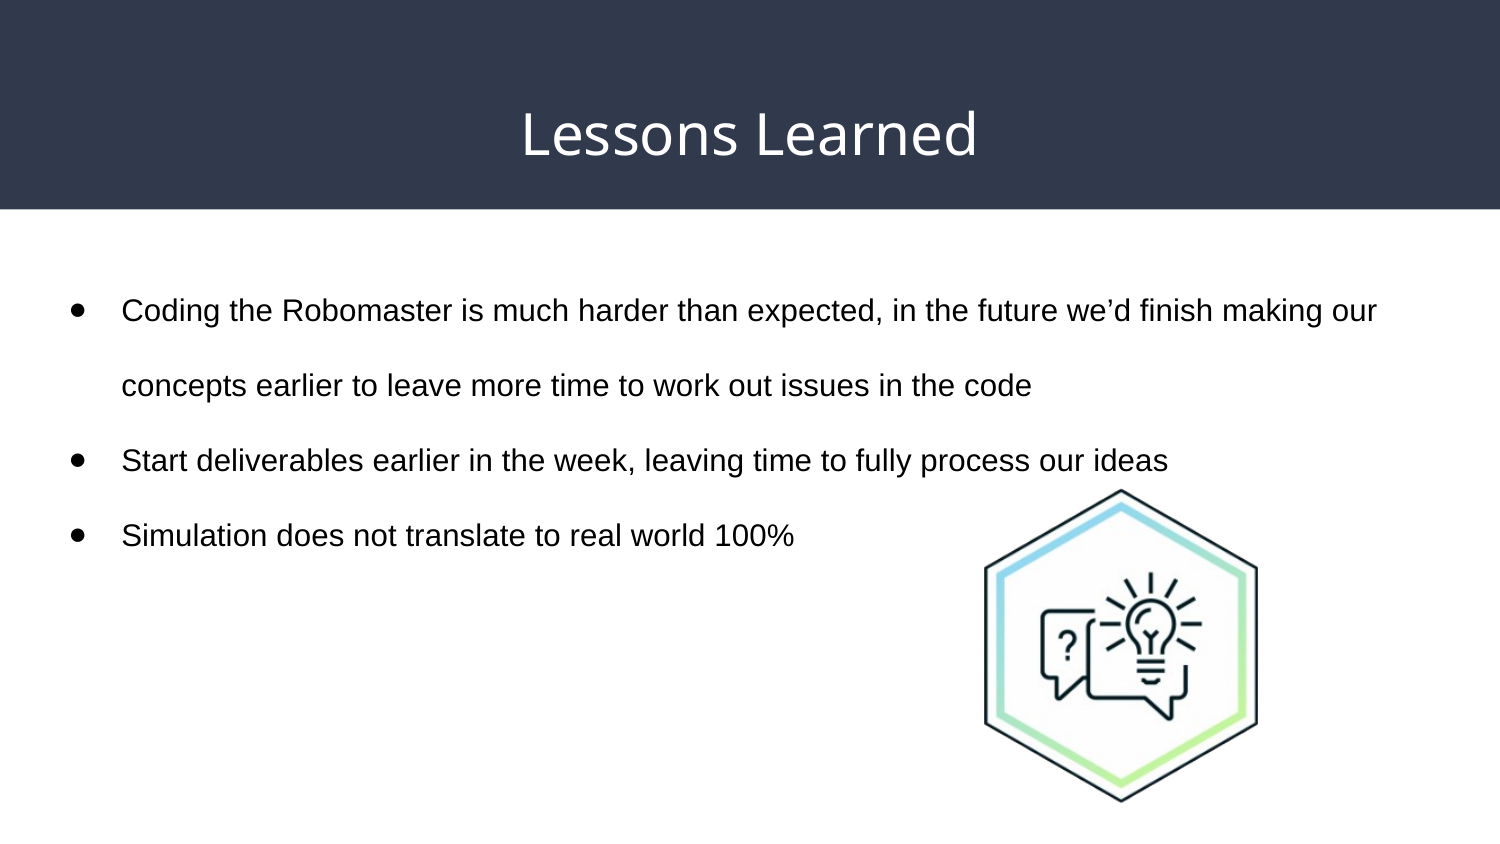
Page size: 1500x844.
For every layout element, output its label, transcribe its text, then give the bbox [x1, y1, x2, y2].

picture [938, 480, 1313, 813]
title Lessons Learned [51, 82, 1449, 185]
text_box Coding the Robomaster is much harder than expected, in the future we’d finish making our concepts earlier to leave more time to work out issues in the code Start deliverables earlier in the week, leaving time to fully process our ideas Simulation does not translate to real world 100% [31, 237, 1430, 791]
